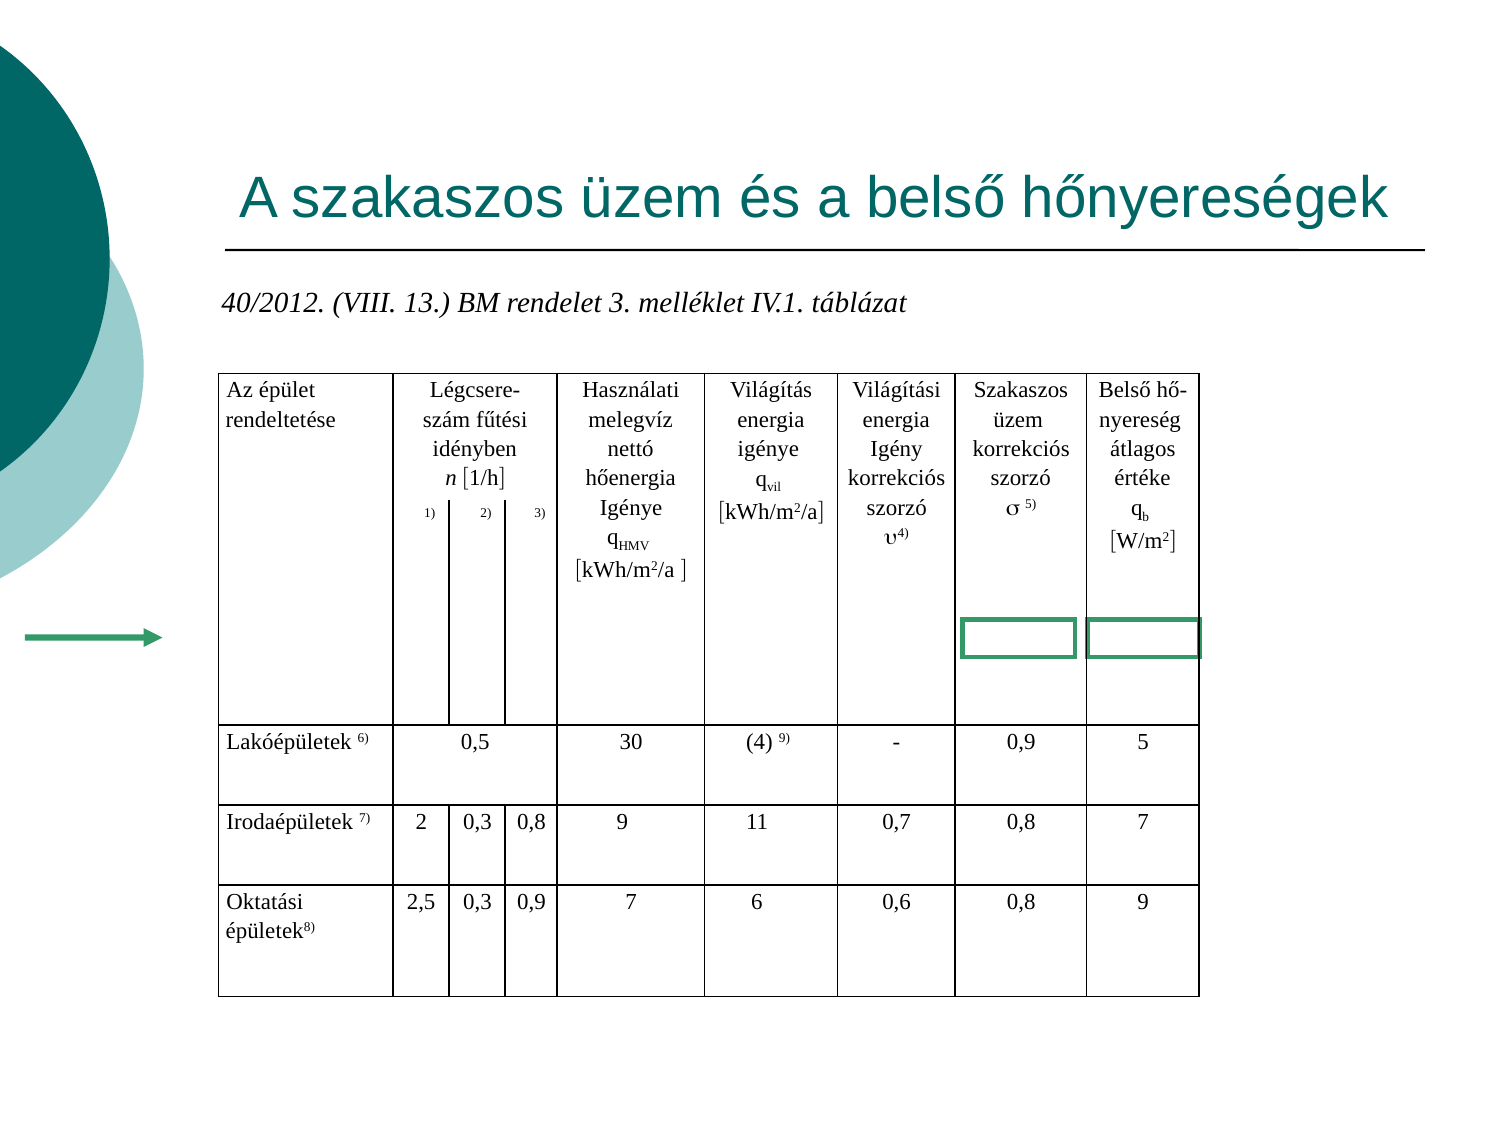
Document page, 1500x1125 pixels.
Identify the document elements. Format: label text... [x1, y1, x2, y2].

table_cell Irodaépületek 7) [219, 806, 392, 884]
table_cell 2 [394, 806, 448, 884]
table_cell 0,3 [450, 806, 504, 884]
table_header Légcsere- szám fűtési idényben n 1/h [394, 374, 556, 500]
table_cell 0,5 [394, 726, 556, 804]
table_cell 9 [1087, 886, 1198, 996]
table_header Használati melegvíz nettó hőenergia Igénye qHMV kWh/m2/a  [558, 374, 704, 724]
table_cell 7 [1087, 806, 1198, 884]
table_cell 0,7 [838, 806, 954, 884]
table_cell (4) 9) [705, 726, 837, 804]
table_cell 0,8 [506, 806, 556, 884]
table_cell 7 [558, 886, 704, 996]
table_header Belső hő- nyereség átlagos értéke qb W/m2 [1087, 374, 1198, 724]
text_box 40/2012. (VIII. 13.) BM rendelet 3. melléklet IV.1. táblázat [206, 275, 1144, 326]
table_cell 0,8 [956, 886, 1086, 996]
table_cell Lakóépületek 6) [219, 726, 392, 804]
table_cell 11 [705, 806, 837, 884]
text_box [24, 631, 163, 644]
table_cell 5 [1087, 726, 1198, 804]
table_header Az épület rendeltetése [219, 374, 392, 724]
table_header Világítás energia igénye qvil kWh/m2/a [705, 374, 837, 724]
table_cell 2) [450, 500, 504, 724]
table_cell 1) [394, 500, 448, 724]
table_cell 6 [705, 886, 837, 996]
table_cell 9 [558, 806, 704, 884]
table_cell Oktatási épületek8) [219, 886, 392, 996]
table_cell - [838, 726, 954, 804]
table_header Világítási energia Igény korrekciós szorzó 4) [838, 374, 954, 724]
table_cell 0,8 [956, 806, 1086, 884]
table_cell 0,9 [506, 886, 556, 996]
title A szakaszos üzem és a belső hőnyereségek [224, 49, 1425, 237]
table_cell 0,3 [450, 886, 504, 996]
table_cell 0,9 [956, 726, 1086, 804]
table_cell 30 [558, 726, 704, 804]
table_cell 2,5 [394, 886, 448, 996]
table_cell 3) [506, 500, 556, 724]
table_header Szakaszos üzem korrekciós szorzó  5) [956, 374, 1086, 724]
table_cell 0,6 [838, 886, 954, 996]
